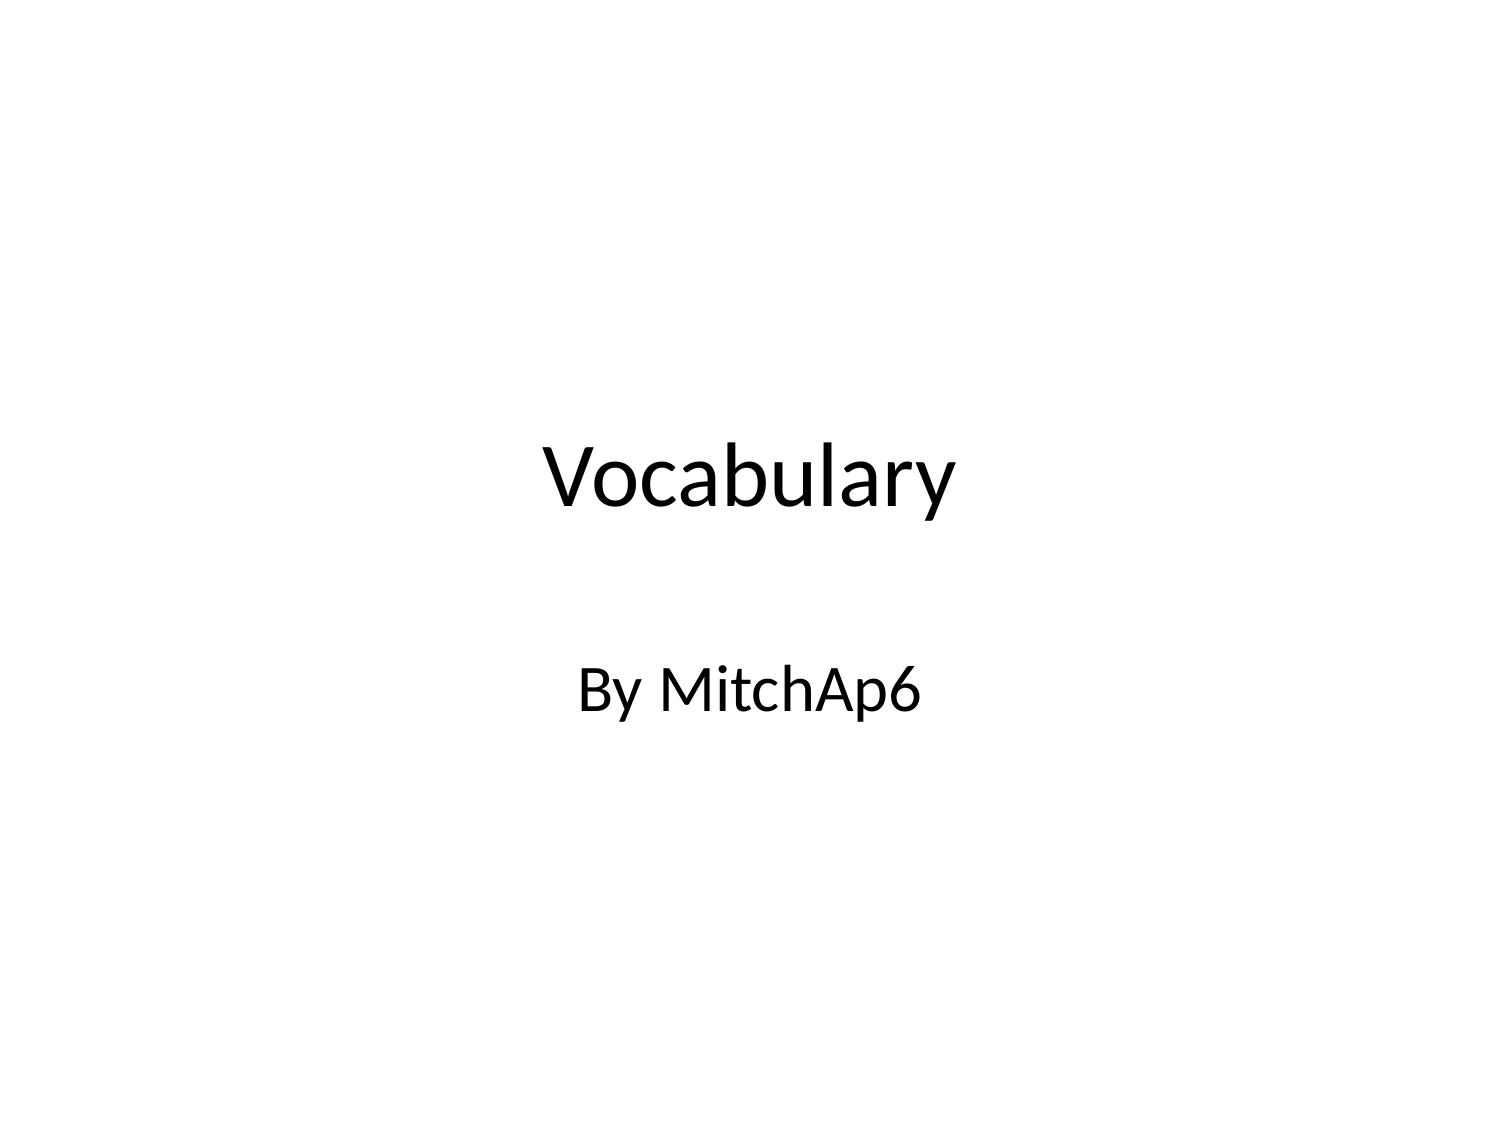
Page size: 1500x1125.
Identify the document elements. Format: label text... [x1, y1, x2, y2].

title Vocabulary [112, 349, 1388, 591]
subtitle By MitchAp6 [225, 637, 1275, 925]
